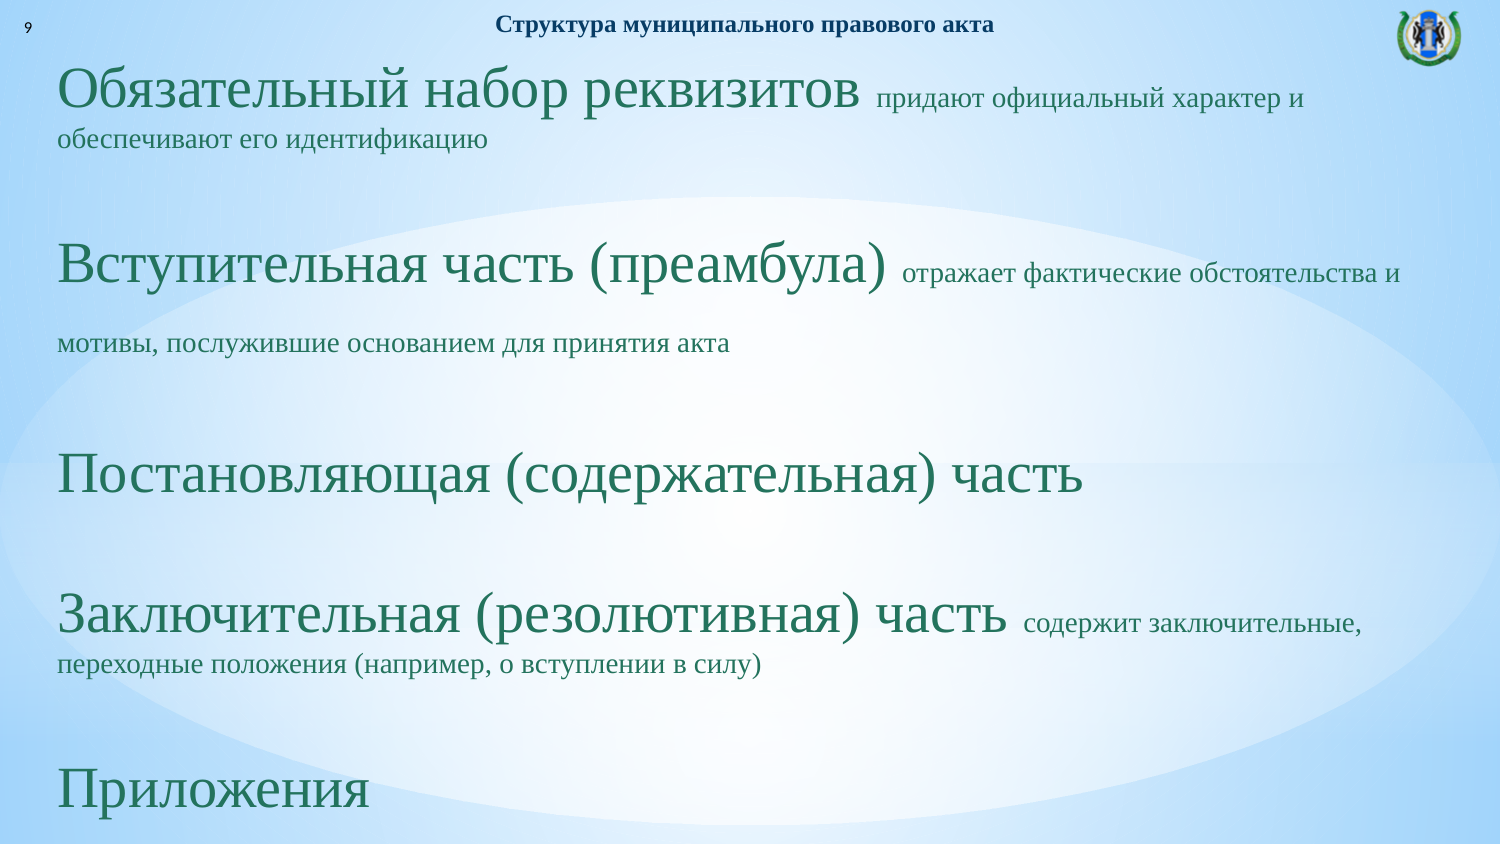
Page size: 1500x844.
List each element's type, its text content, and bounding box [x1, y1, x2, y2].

picture [1396, 8, 1462, 67]
text_box Структура муниципального правового акта [124, 0, 1366, 41]
slide_number 9 [3, 4, 54, 50]
text_box Обязательный набор реквизитов придают официальный характер и обеспечивают его идентификацию Вступительная часть (преамбула) отражает фактические обстоятельства и мотивы, послужившие основанием для принятия акта Постановляющая (содержательная) часть Заключительная (резолютивная) часть содержит заключительные, переходные положения (например, о вступлении в силу) Приложения [42, 41, 1430, 844]
